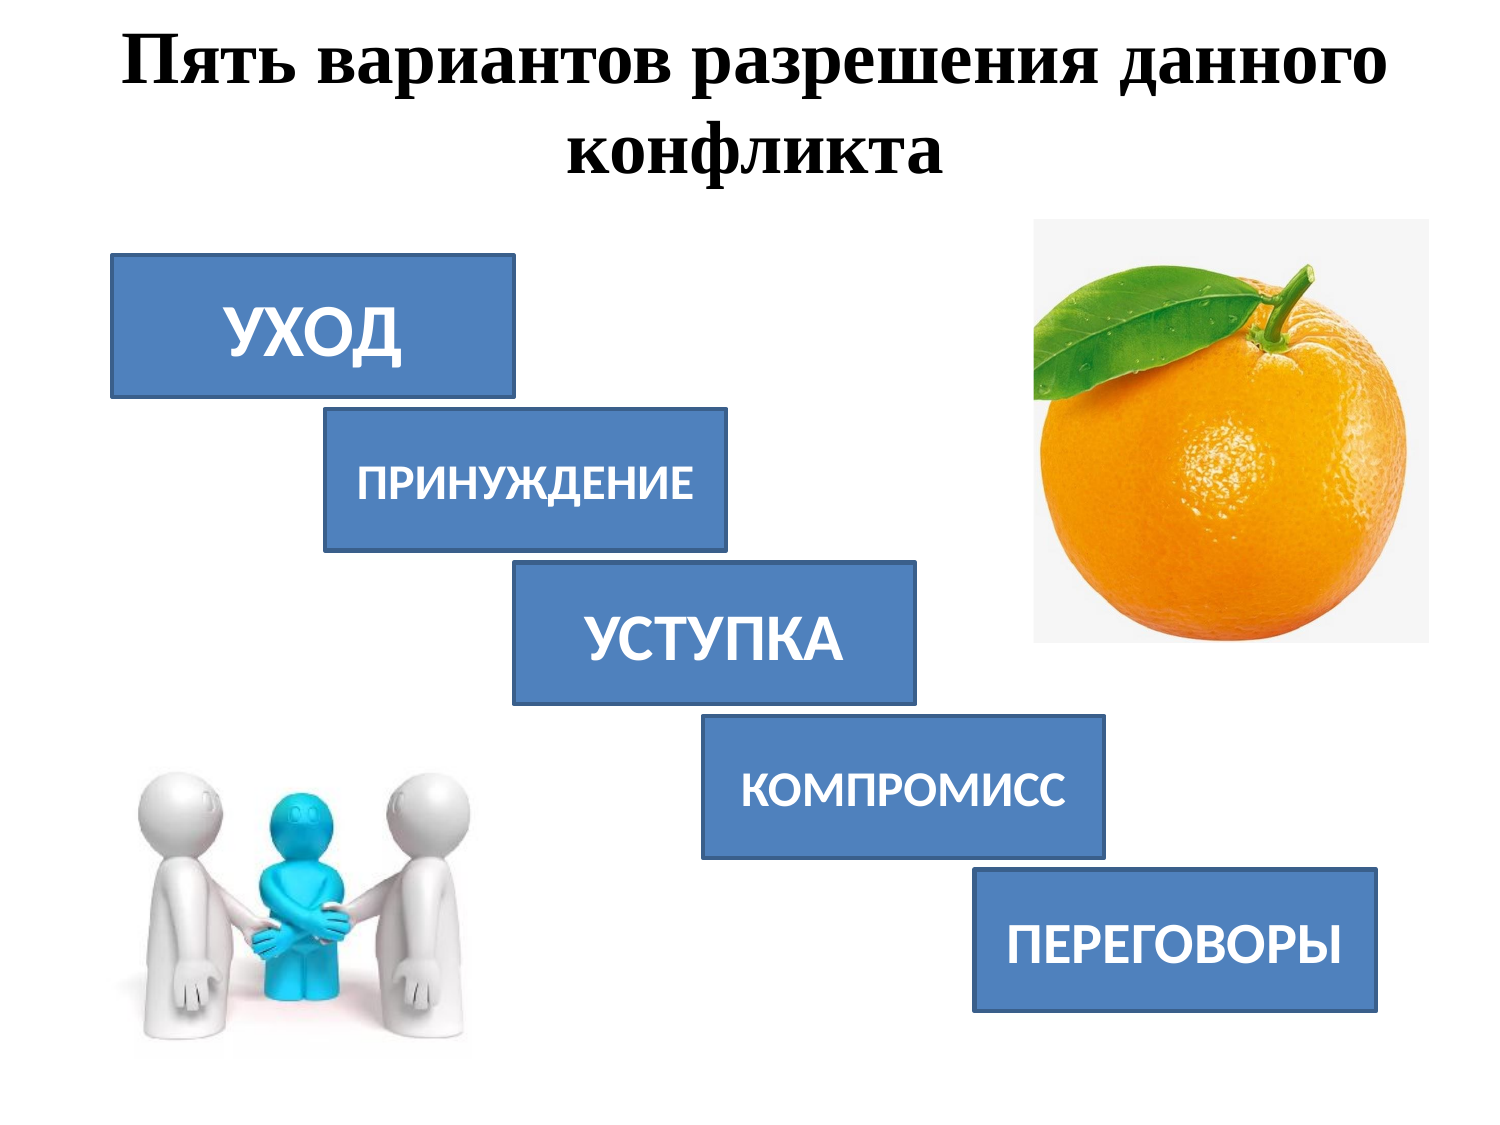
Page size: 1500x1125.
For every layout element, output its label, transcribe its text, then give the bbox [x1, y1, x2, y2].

text_box ПЕРЕГОВОРЫ [972, 867, 1378, 1013]
text_box УХОД [110, 253, 516, 399]
text_box ПРИНУЖДЕНИЕ [323, 407, 728, 553]
picture [1033, 219, 1429, 643]
title Пять вариантов разрешения данного конфликта [41, 0, 1471, 197]
text_box УСТУПКА [512, 560, 917, 706]
text_box КОМПРОМИСС [701, 714, 1106, 860]
picture [64, 739, 527, 1059]
